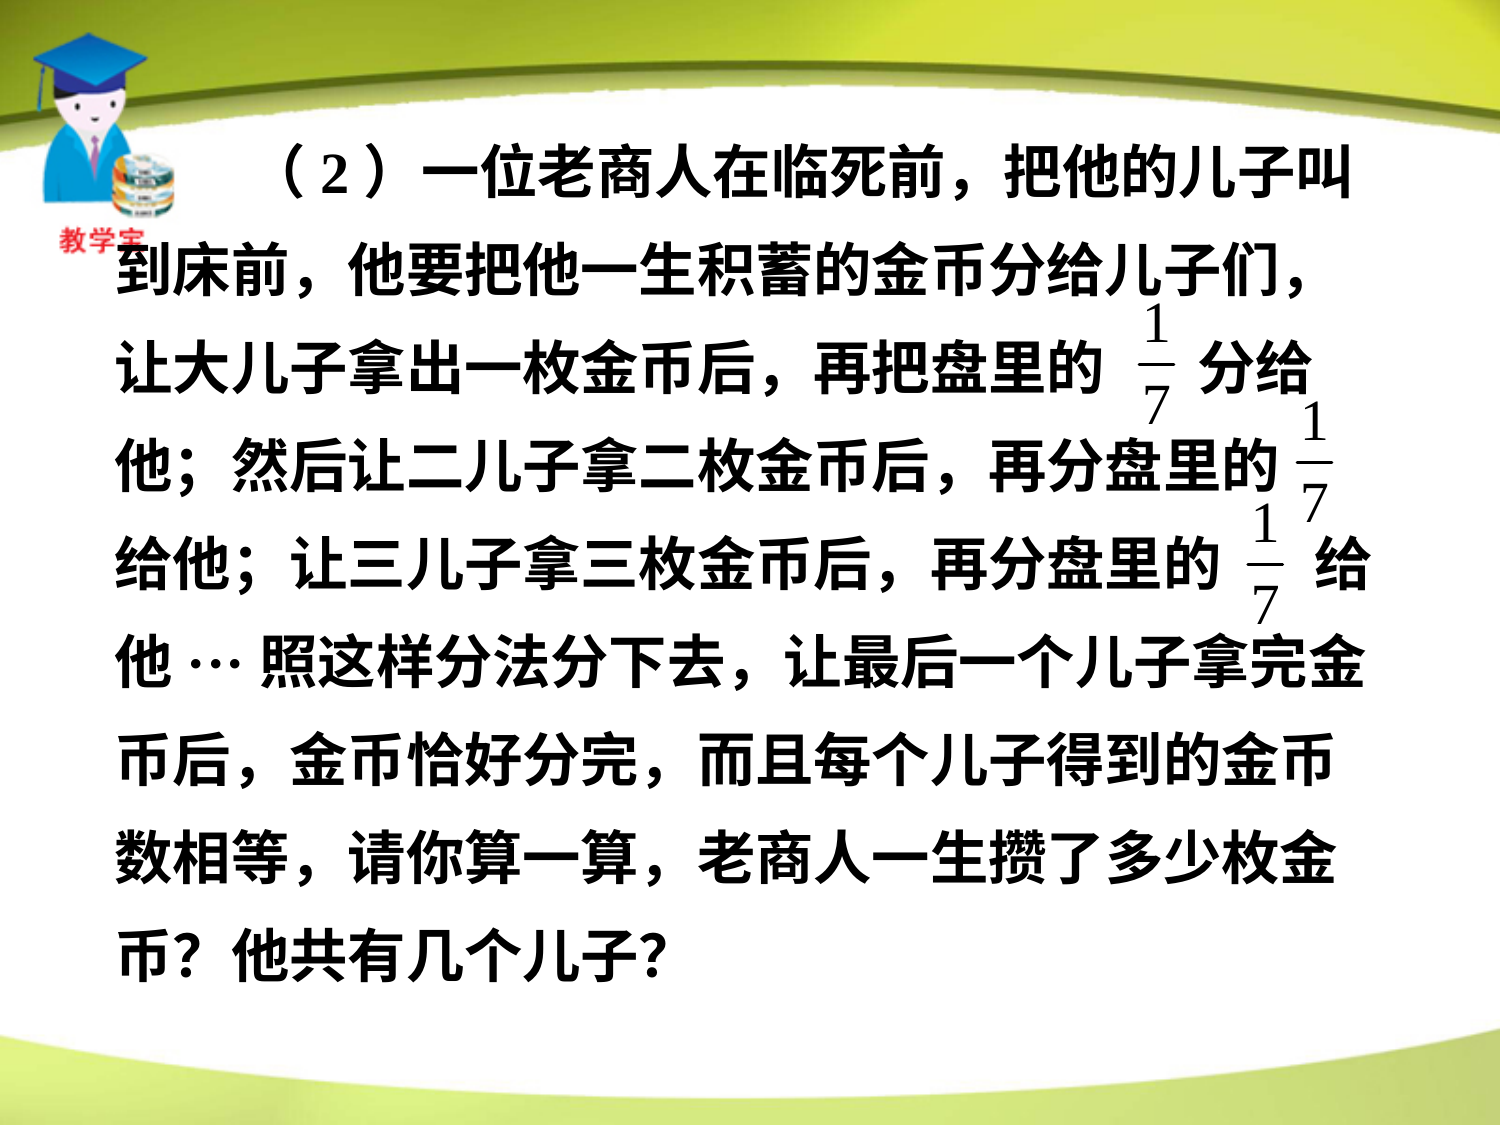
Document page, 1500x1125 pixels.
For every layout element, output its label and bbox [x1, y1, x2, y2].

picture [0, 0, 1500, 1125]
text_box [99, 99, 1401, 999]
